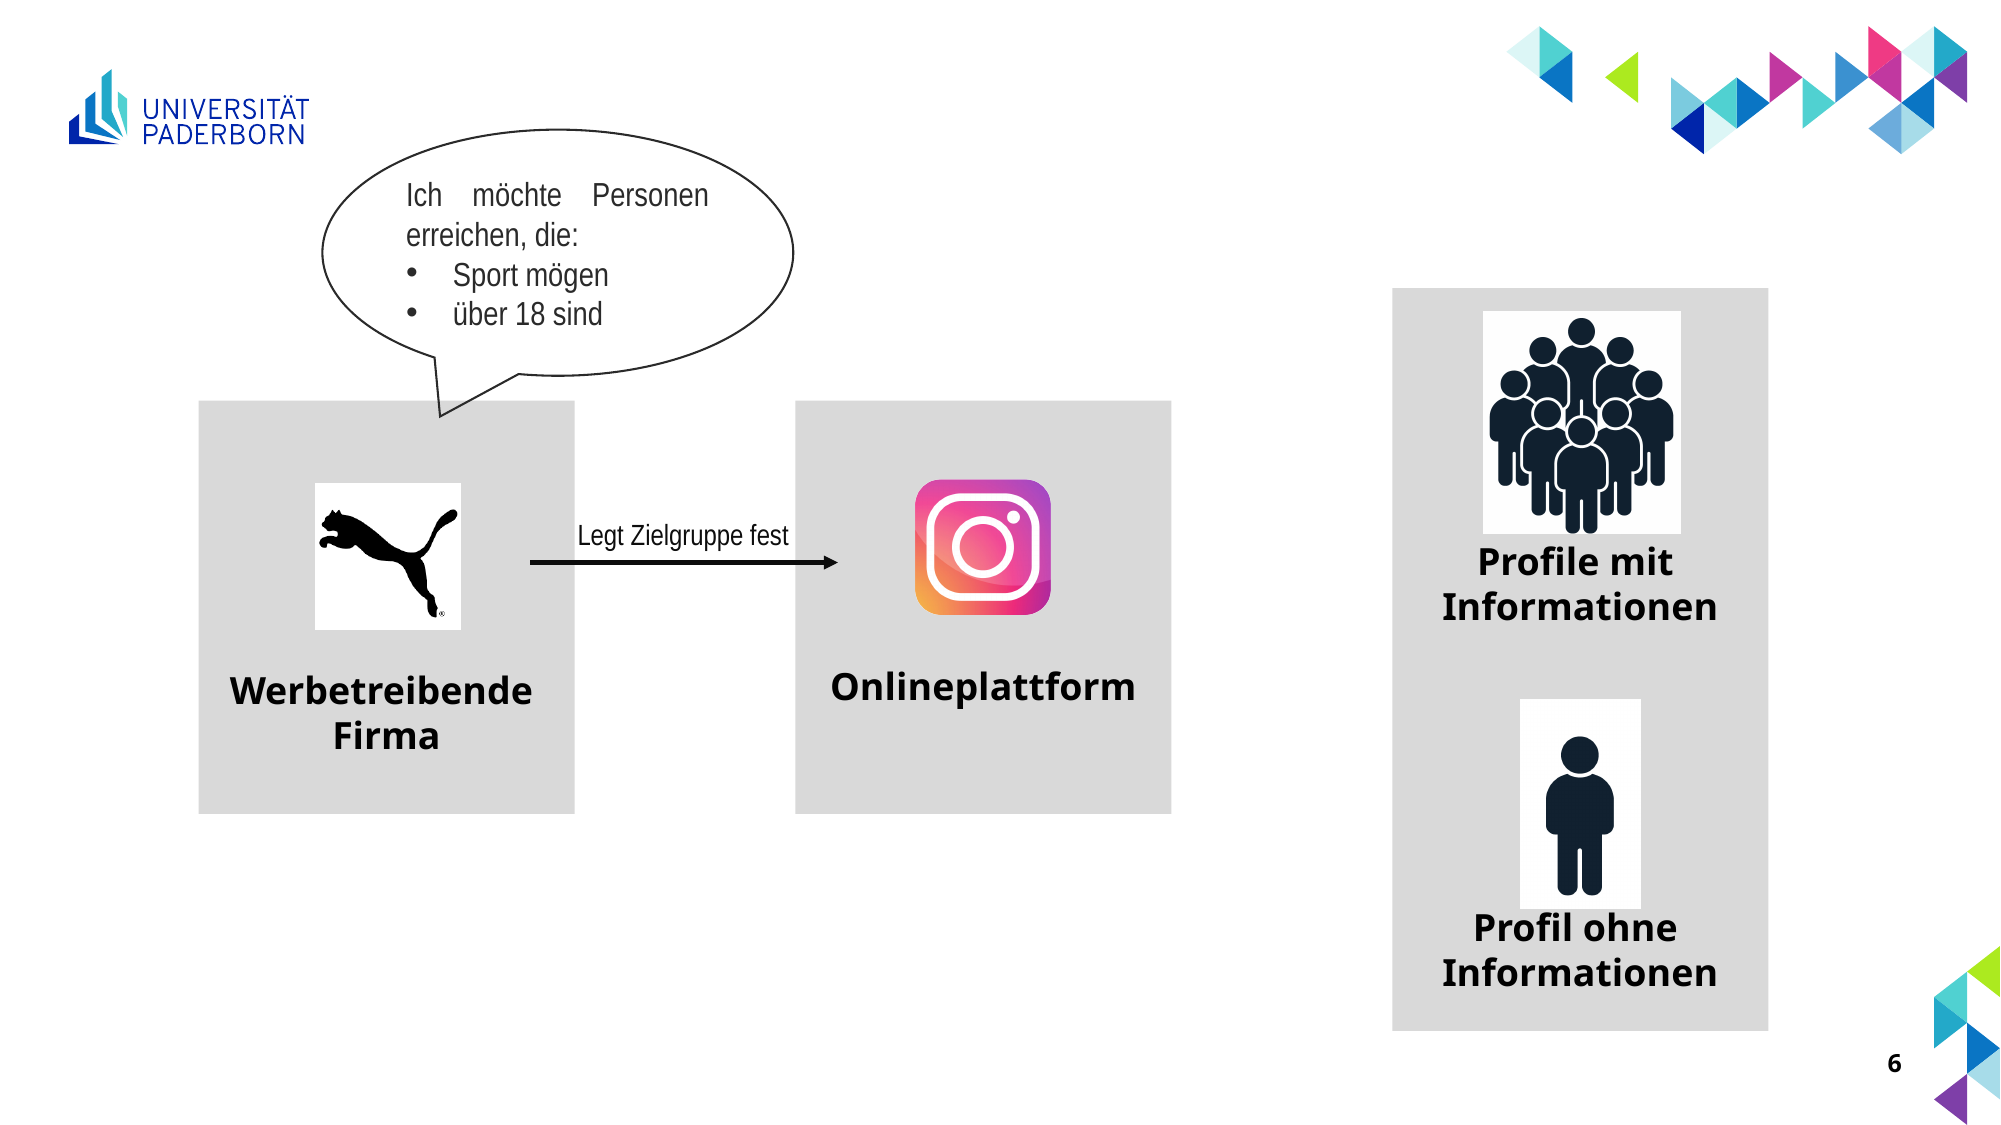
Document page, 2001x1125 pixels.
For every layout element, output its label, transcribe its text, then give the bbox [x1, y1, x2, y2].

picture [315, 483, 461, 630]
text_box Werbetreibende Firma [198, 659, 575, 765]
picture [912, 476, 1055, 626]
text_box Legt Zielgruppe fest [562, 508, 862, 559]
picture [1483, 311, 1681, 534]
text_box [198, 400, 576, 815]
text_box [1391, 287, 1769, 1032]
picture [1520, 699, 1641, 909]
text_box [794, 400, 1173, 815]
slide_number 6 [1819, 1052, 1902, 1083]
text_box Onlineplattform [795, 656, 1172, 716]
text_box Profile mit Informationen [1392, 530, 1769, 635]
text_box Profil ohne Informationen [1392, 896, 1769, 1002]
text_box Ich möchte Personen erreichen, die: Sport mögen über 18 sind [322, 129, 794, 417]
